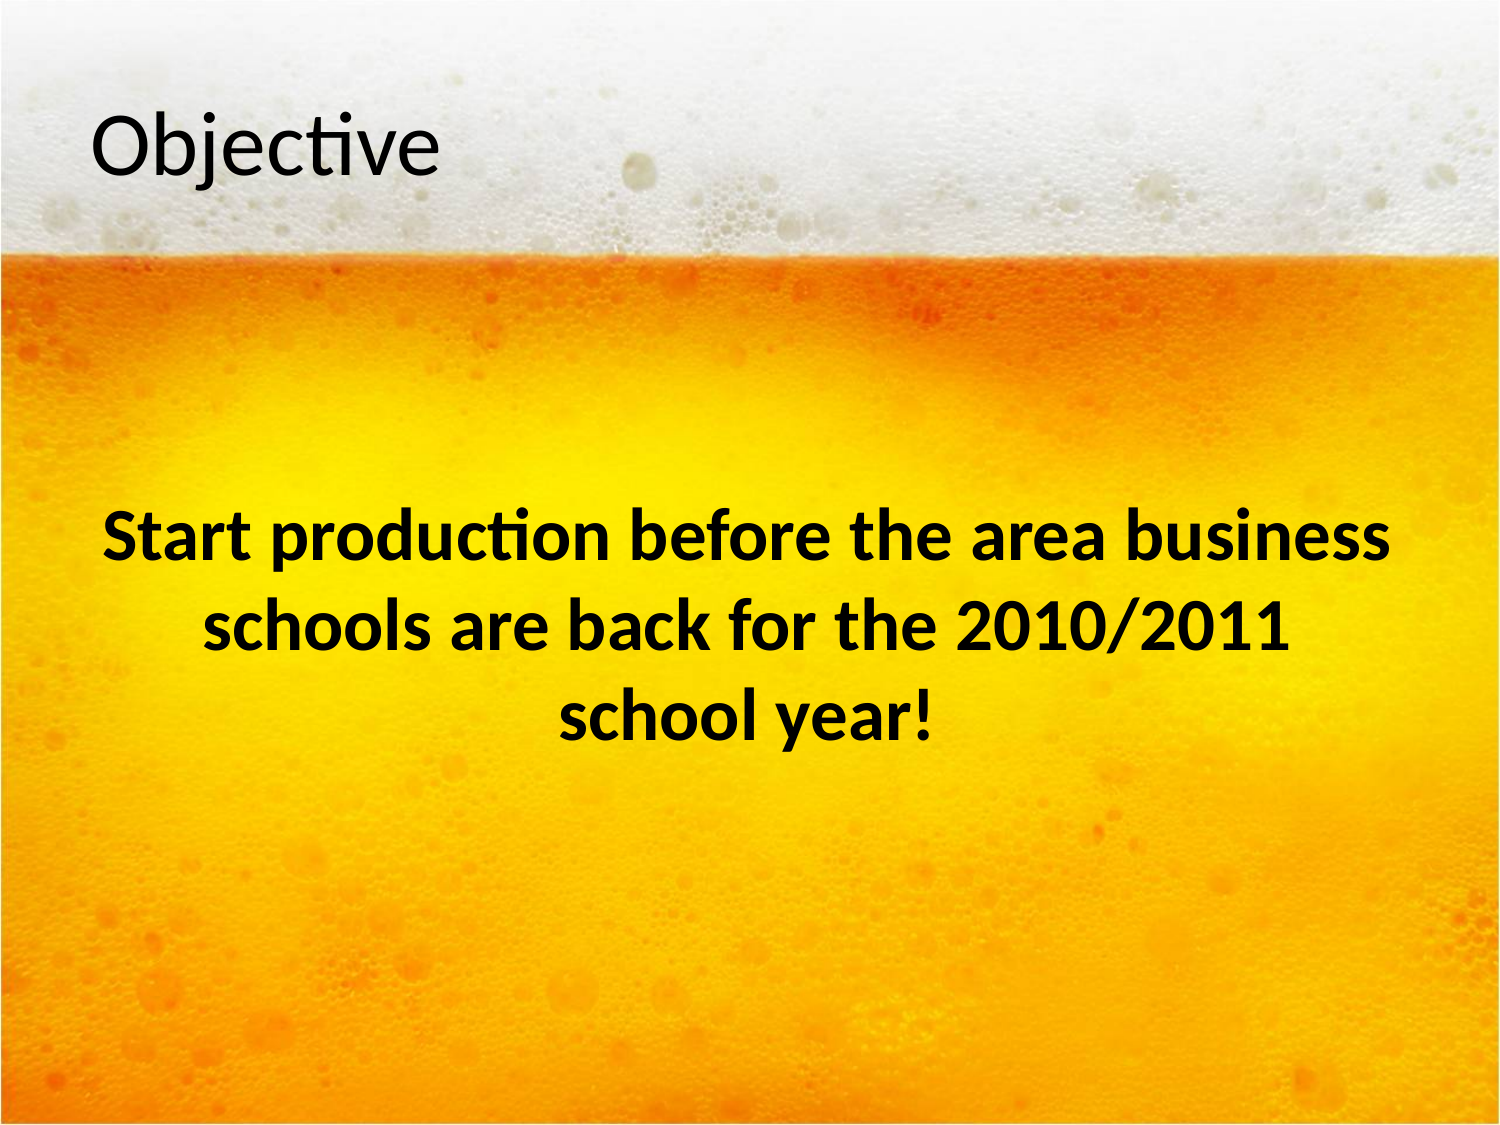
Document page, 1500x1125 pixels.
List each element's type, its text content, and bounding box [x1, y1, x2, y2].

title Objective [75, 45, 1425, 233]
text_box Start production before the area business schools are back for the 2010/2011 school year! [66, 477, 1429, 808]
picture [0, 0, 1500, 1125]
